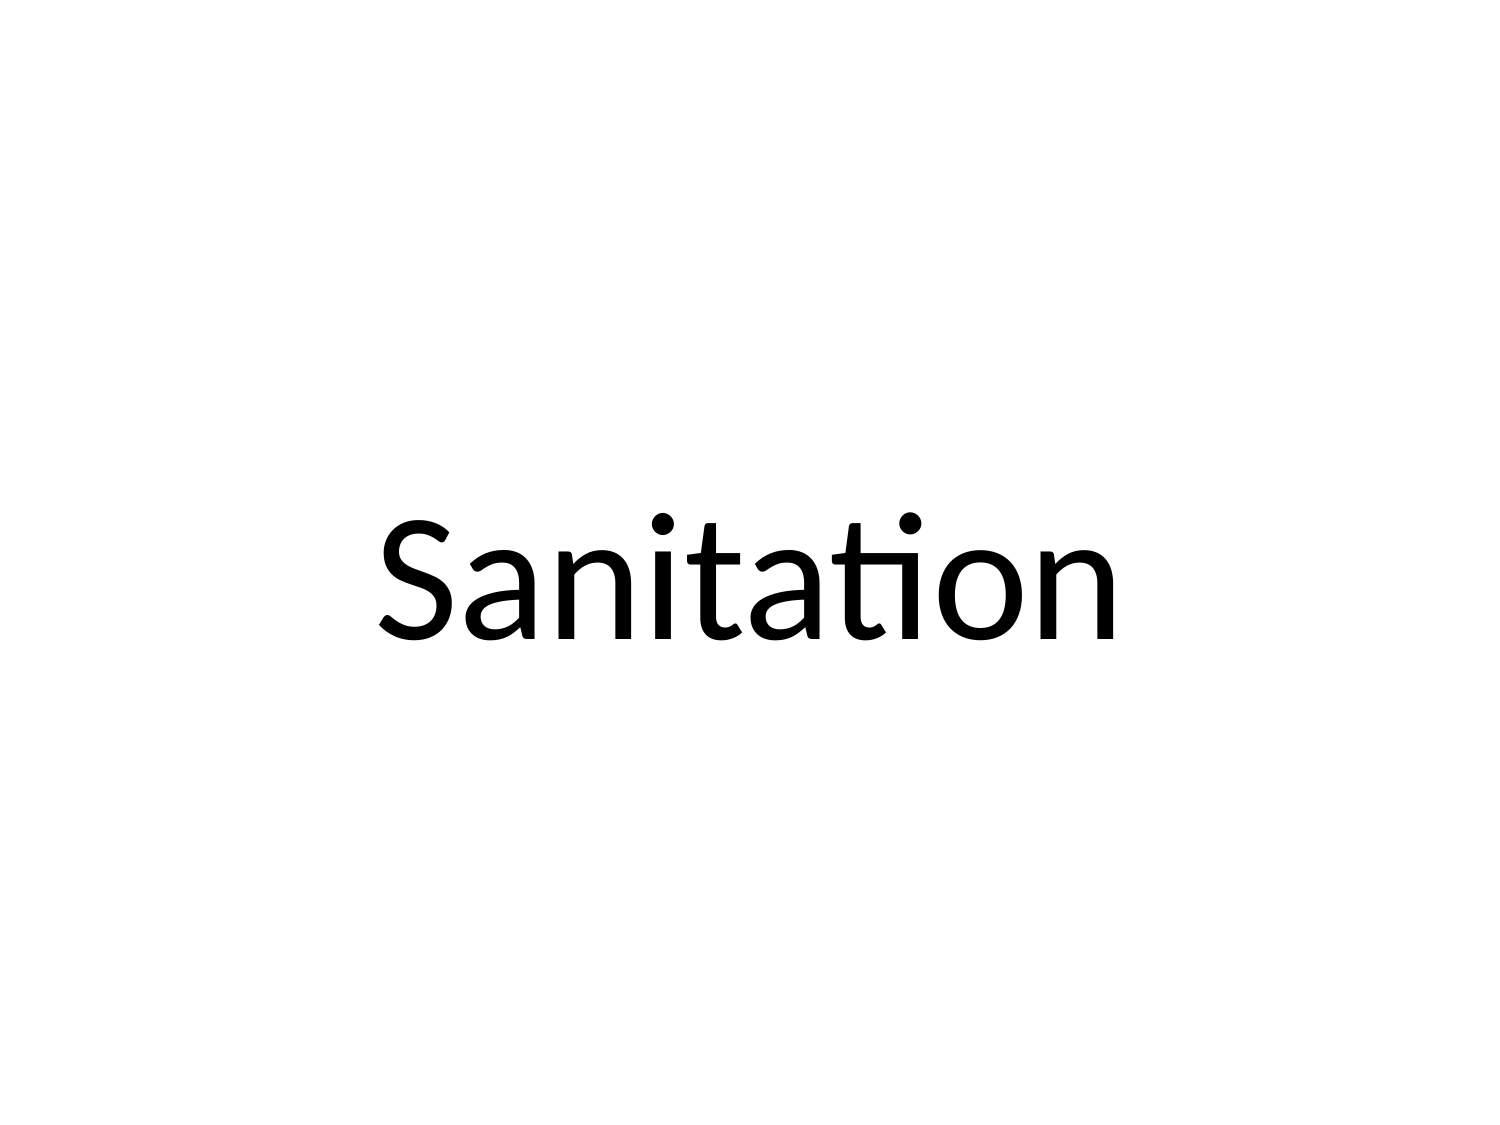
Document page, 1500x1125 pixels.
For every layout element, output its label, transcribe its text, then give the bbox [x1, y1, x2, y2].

title Sanitation [75, 45, 1425, 1088]
